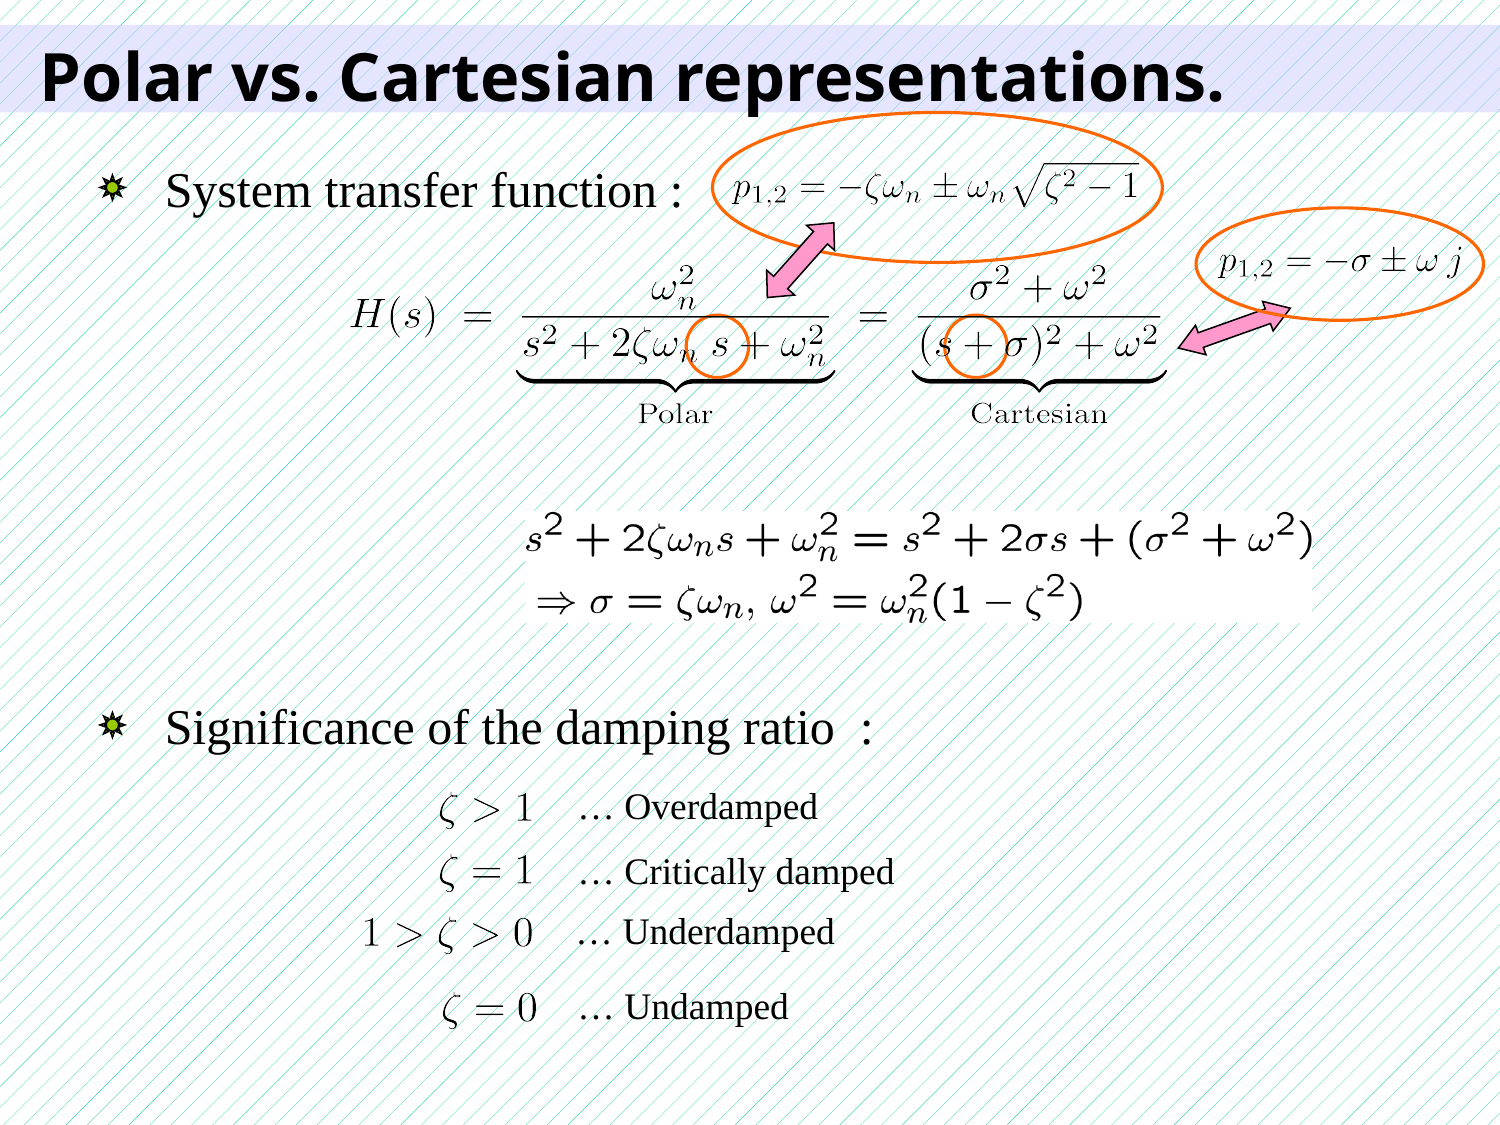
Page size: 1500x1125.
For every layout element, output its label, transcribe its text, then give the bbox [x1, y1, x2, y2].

text_box System transfer function : [150, 149, 742, 225]
text_box [788, 222, 835, 260]
text_box … Overdamped [562, 762, 1015, 838]
text_box Significance of the damping ratio : [150, 687, 1300, 763]
picture [1216, 246, 1463, 283]
text_box [712, 112, 1163, 260]
picture [349, 262, 1167, 426]
picture [525, 510, 1312, 623]
text_box … Critically damped [562, 839, 1015, 900]
text_box [99, 712, 125, 738]
text_box [1178, 311, 1284, 355]
text_box … Undamped [562, 962, 1015, 1038]
text_box System transfer function : [1133, 149, 1300, 225]
text_box … Underdamped [560, 887, 1013, 963]
picture [729, 161, 1140, 209]
picture [441, 988, 538, 1030]
text_box [99, 178, 125, 200]
picture [362, 913, 532, 955]
text_box [1196, 207, 1484, 321]
title Polar vs. Cartesian representations. [24, 24, 1476, 126]
picture [438, 788, 535, 830]
picture [438, 850, 535, 893]
